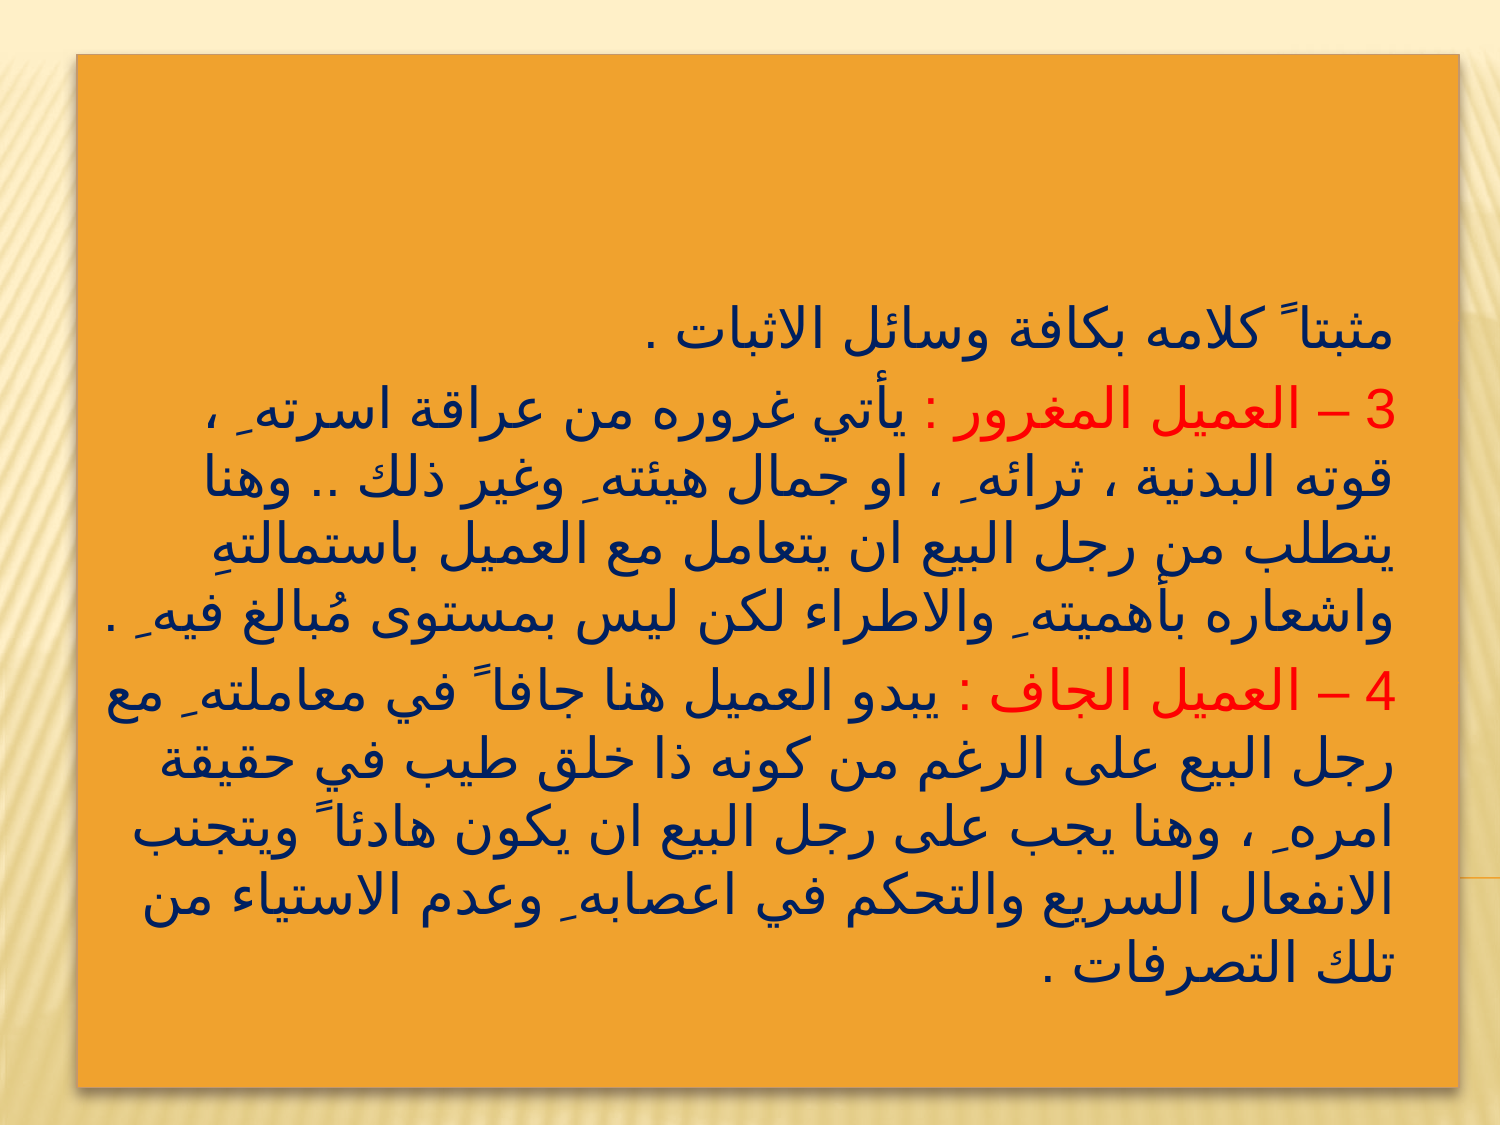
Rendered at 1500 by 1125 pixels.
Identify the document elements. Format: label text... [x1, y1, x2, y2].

subtitle مثبتا ً كلامه بكافة وسائل الاثبات . 3 – العميل المغرور : يأتي غروره من عراقة اسرته ِ ، قوته البدنية ، ثرائه ِ ، او جمال هيئته ِ وغير ذلك .. وهنا يتطلب من رجل البيع ان يتعامل مع العميل باستمالتهِ واشعاره بأهميته ِ والاطراء لكن ليس بمستوى مُبالغ فيه ِ . 4 – العميل الجاف : يبدو العميل هنا جافا ً في معاملته ِ مع رجل البيع على الرغم من كونه ذا خلق طيب في حقيقة امره ِ ، وهنا يجب على رجل البيع ان يكون هادئا ً ويتجنب الانفعال السريع والتحكم في اعصابه ِ وعدم الاستياء من تلك التصرفات . [76, 54, 1460, 1088]
